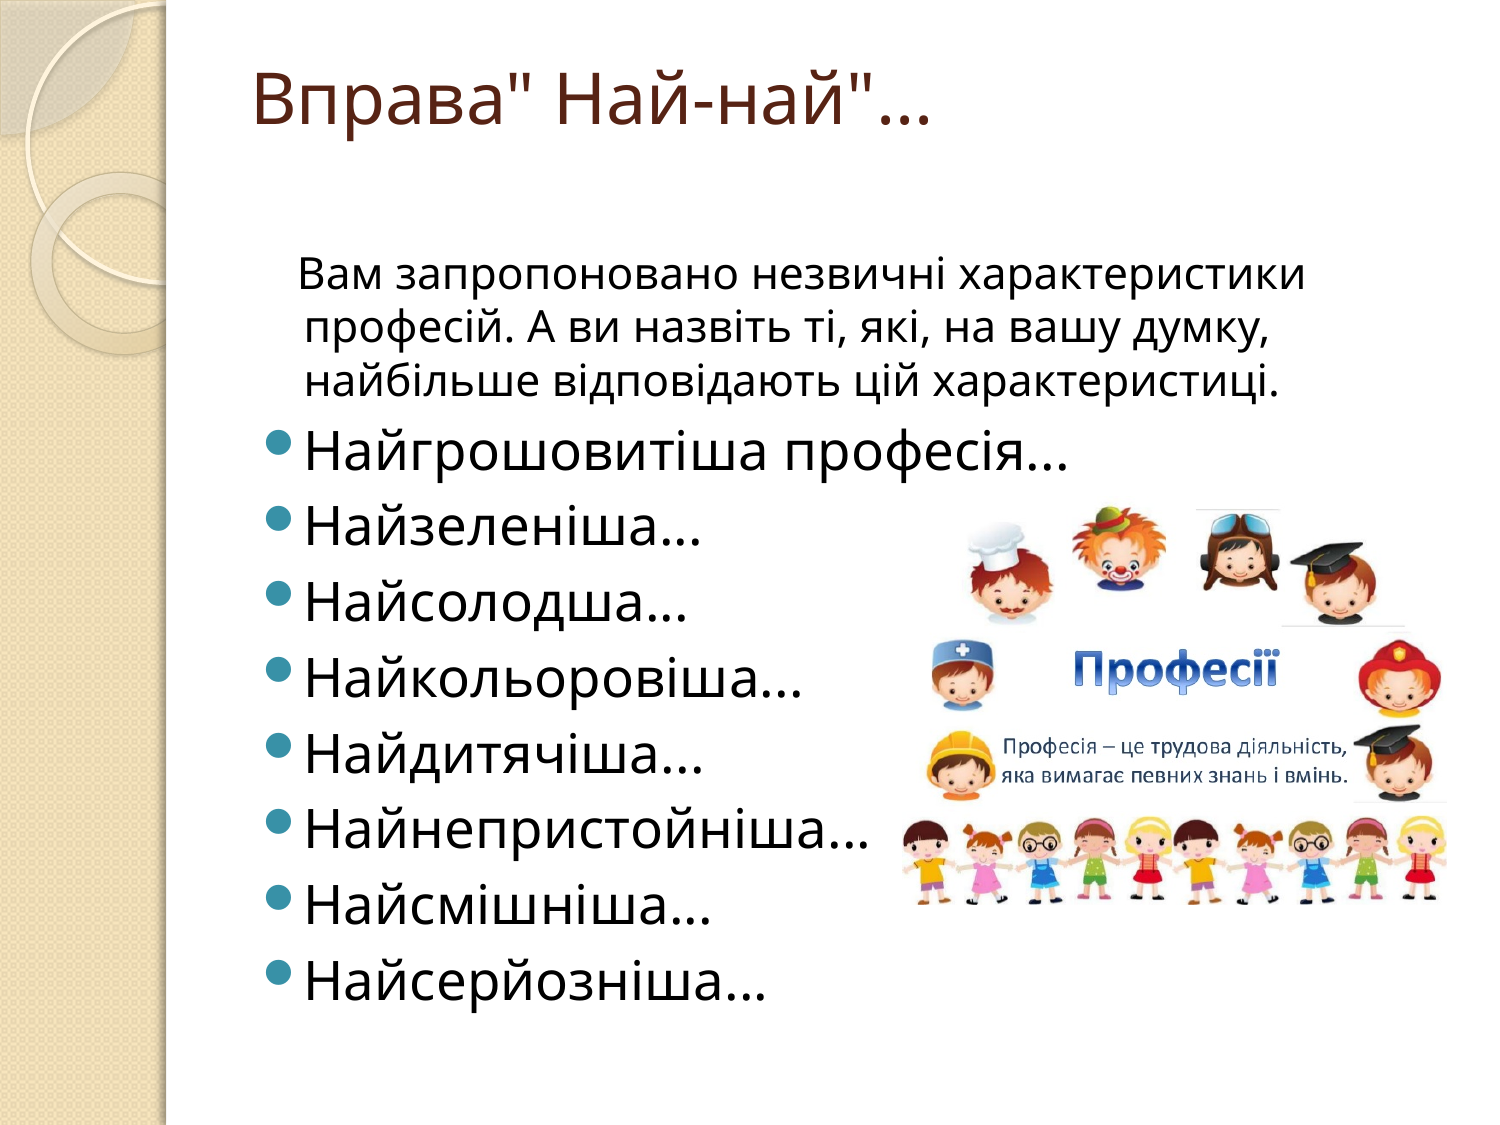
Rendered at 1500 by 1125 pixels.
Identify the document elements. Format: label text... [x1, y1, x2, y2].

list Вам запропоновано незвичні характеристики професій. А ви назвіть ті, які, на вашу думку, найбільше відповідають цій характеристиці. Найгрошовитіша професія... Найзеленіша... Найсолодша... Найкольоровіша... Найдитячіша... Найнепристойніша... Найсмішніша... Найсерйозніша... [235, 237, 1466, 1026]
title Вправа" Най-най"... [235, 45, 1466, 233]
picture [902, 496, 1448, 906]
